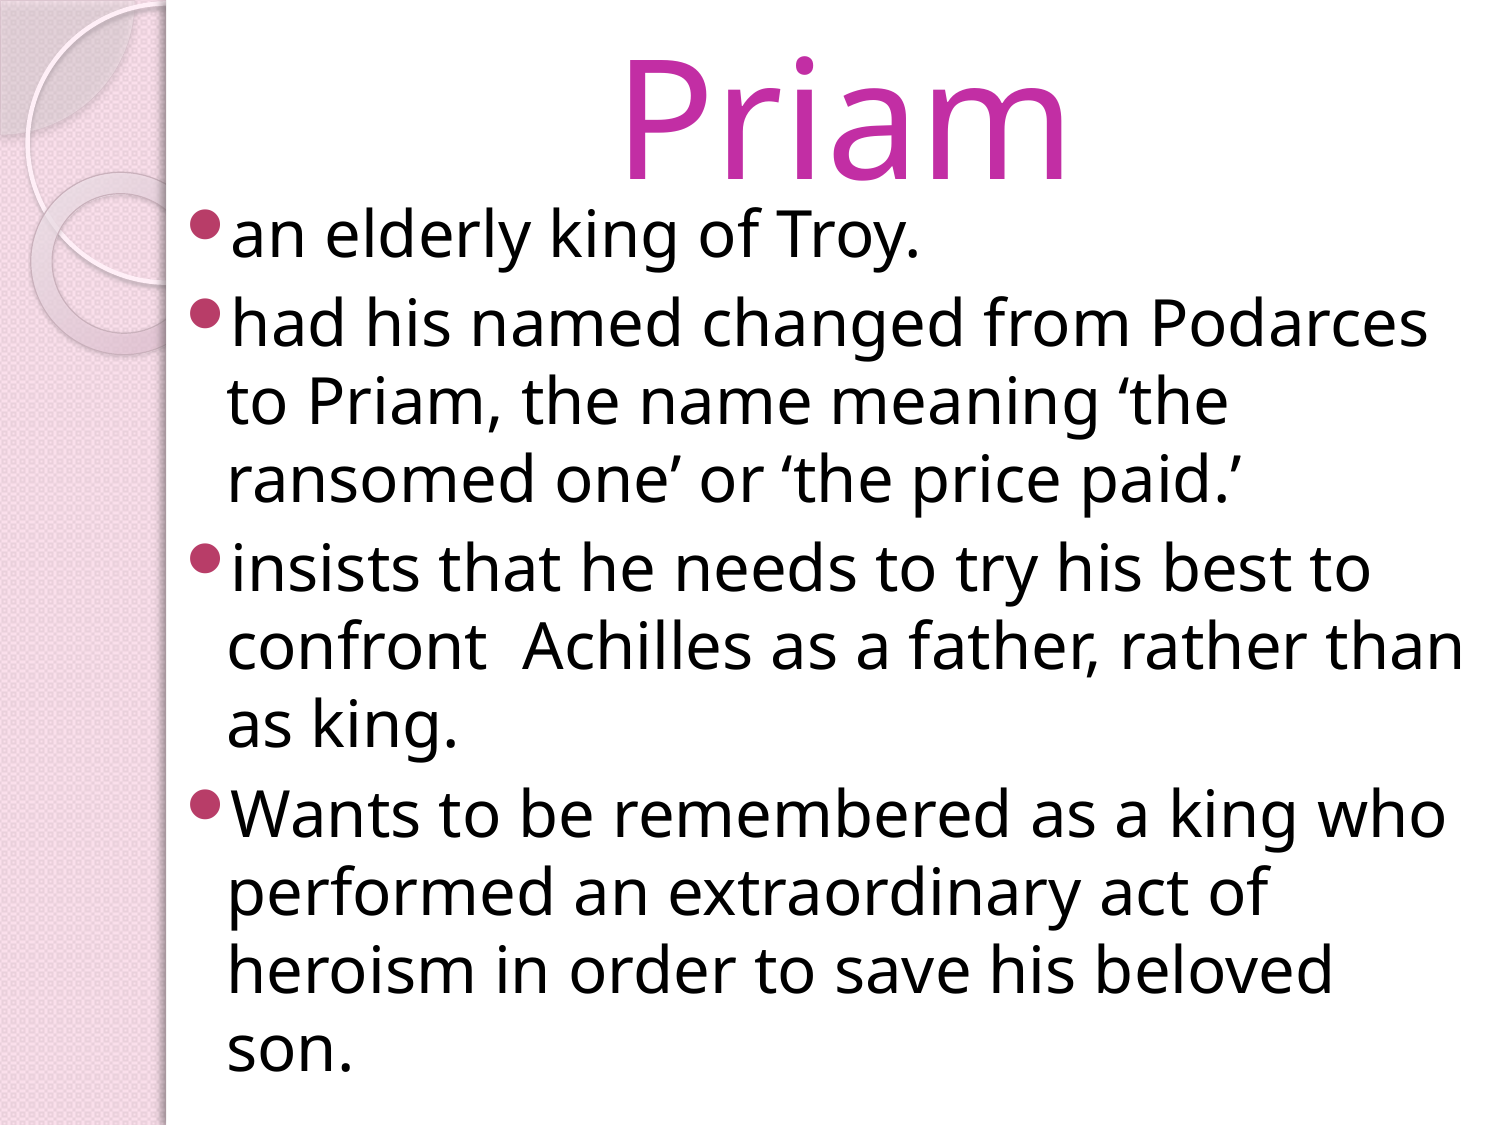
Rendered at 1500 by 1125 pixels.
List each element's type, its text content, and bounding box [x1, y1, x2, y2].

title Priam [230, 19, 1461, 184]
list an elderly king of Troy. had his named changed from Podarces to Priam, the name meaning ‘the ransomed one’ or ‘the price paid.’ insists that he needs to try his best to confront Achilles as a father, rather than as king. Wants to be remembered as a king who performed an extraordinary act of heroism in order to save his beloved son. [159, 184, 1483, 1094]
